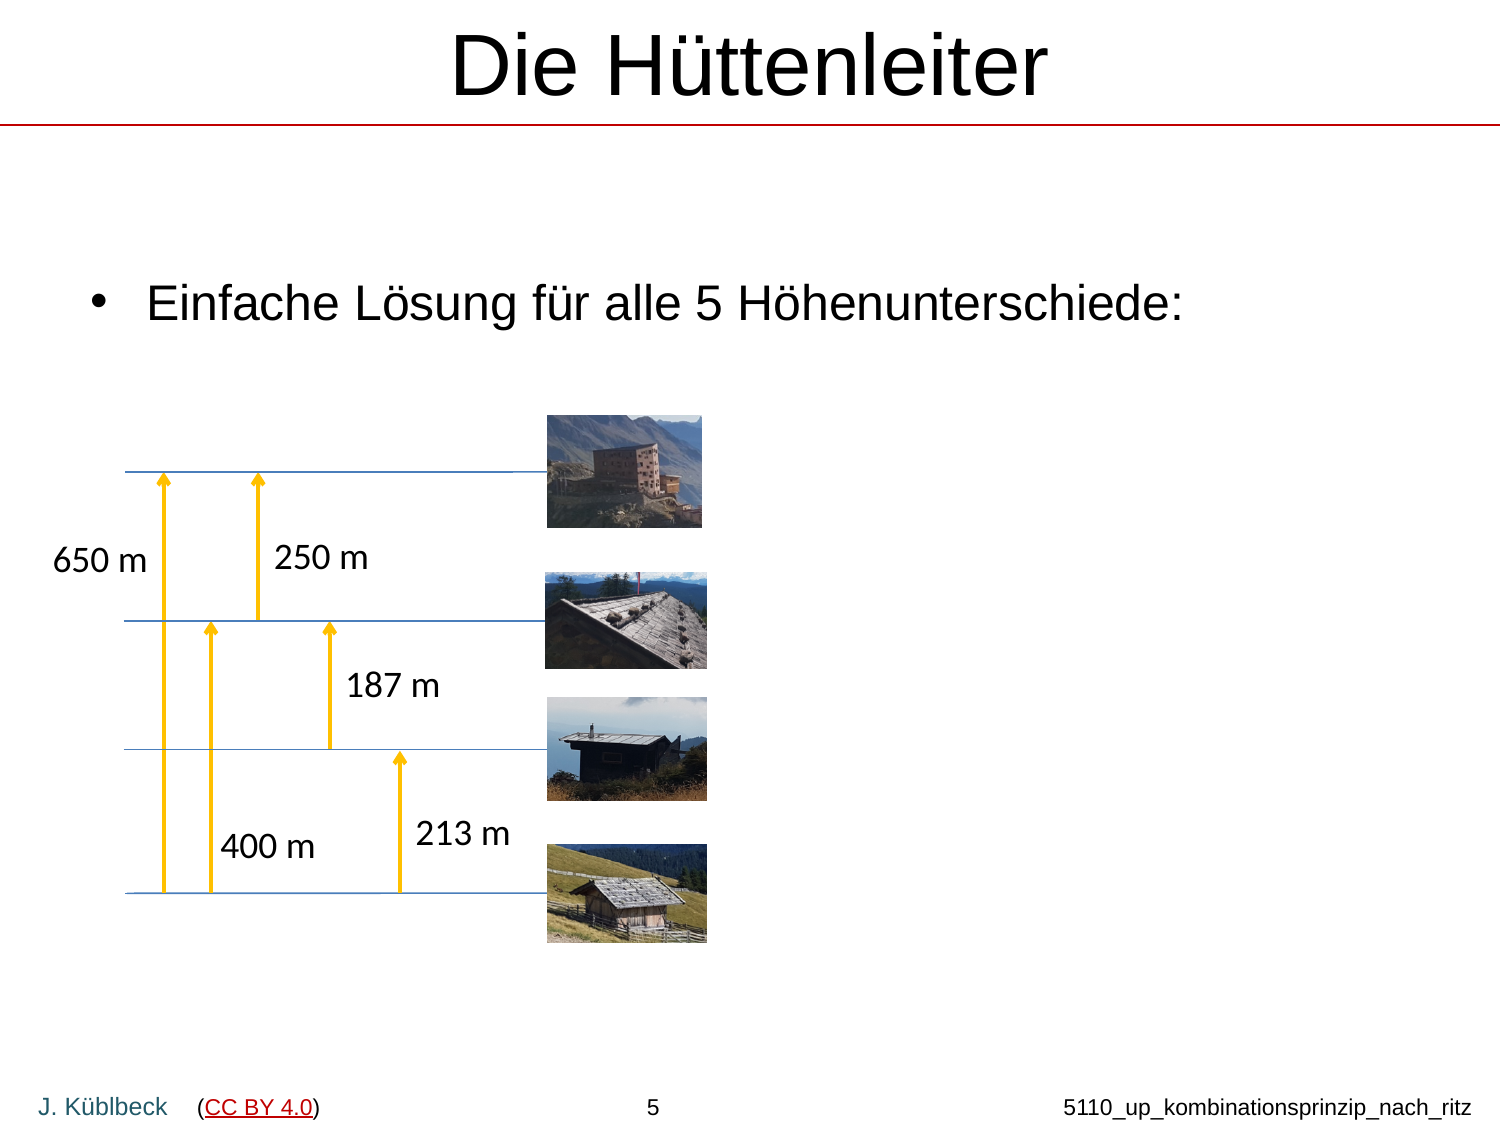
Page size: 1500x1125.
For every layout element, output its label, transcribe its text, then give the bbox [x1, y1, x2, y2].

picture [547, 843, 707, 943]
title Die Hüttenleiter [74, 0, 1425, 121]
picture [545, 572, 707, 670]
picture [547, 697, 707, 802]
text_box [123, 471, 513, 894]
list Einfache Lösung für alle 5 Höhenunterschiede: [75, 262, 1425, 1005]
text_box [513, 471, 880, 894]
text_box 650 m [37, 527, 117, 588]
picture [547, 415, 702, 528]
